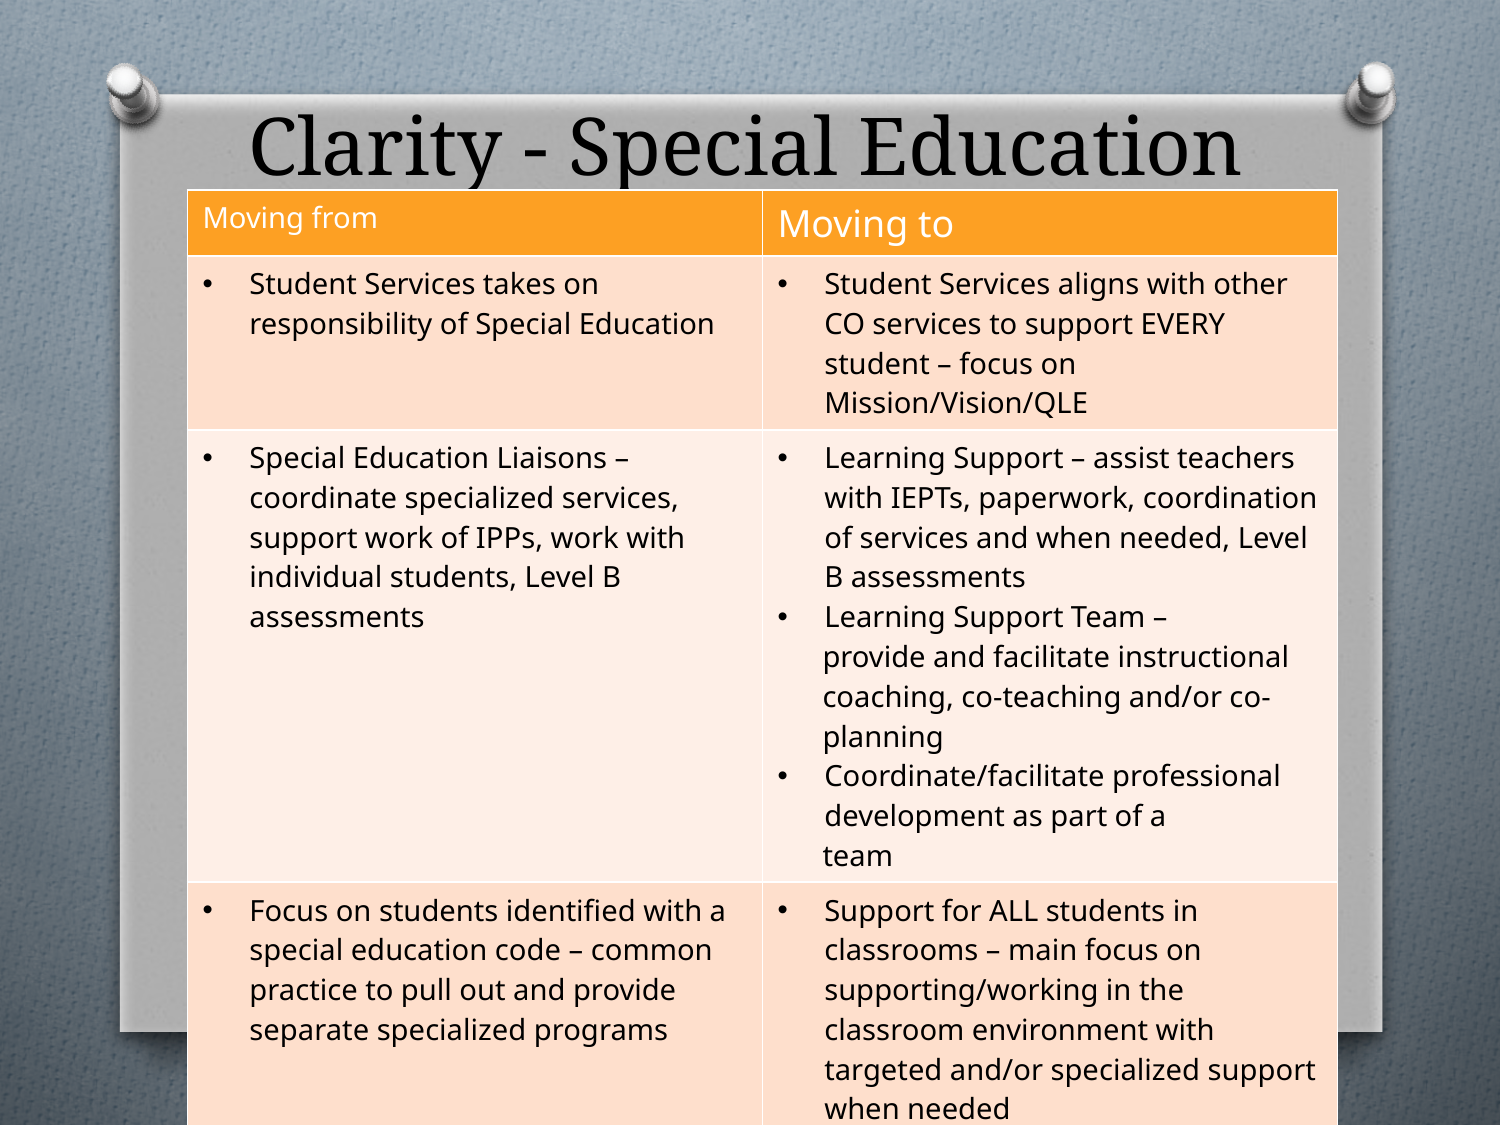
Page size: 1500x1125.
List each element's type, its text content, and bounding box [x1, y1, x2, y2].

table_cell Student Services takes on responsibility of Special Education [188, 257, 762, 429]
table_cell Focus on students identified with a special education code – common practice to pull out and provide separate specialized programs [188, 883, 762, 1125]
table_cell Learning Support – assist teachers with IEPTs, paperwork, coordination of services and when needed, Level B assessments Learning Support Team – provide and facilitate instructional coaching, co-teaching and/or co- planning Coordinate/facilitate professional development as part of a team [763, 431, 1337, 881]
table_header Moving from [188, 191, 762, 255]
table_header Moving to [763, 191, 1337, 255]
picture [75, 29, 198, 153]
title Clarity - Special Education [174, 87, 1318, 200]
table_cell Special Education Liaisons – coordinate specialized services, support work of IPPs, work with individual students, Level B assessments [188, 431, 762, 881]
picture [1317, 35, 1439, 156]
table_cell Support for ALL students in classrooms – main focus on supporting/working in the classroom environment with targeted and/or specialized support when needed [763, 883, 1337, 1125]
table_cell Student Services aligns with other CO services to support EVERY student – focus on Mission/Vision/QLE [763, 257, 1337, 429]
